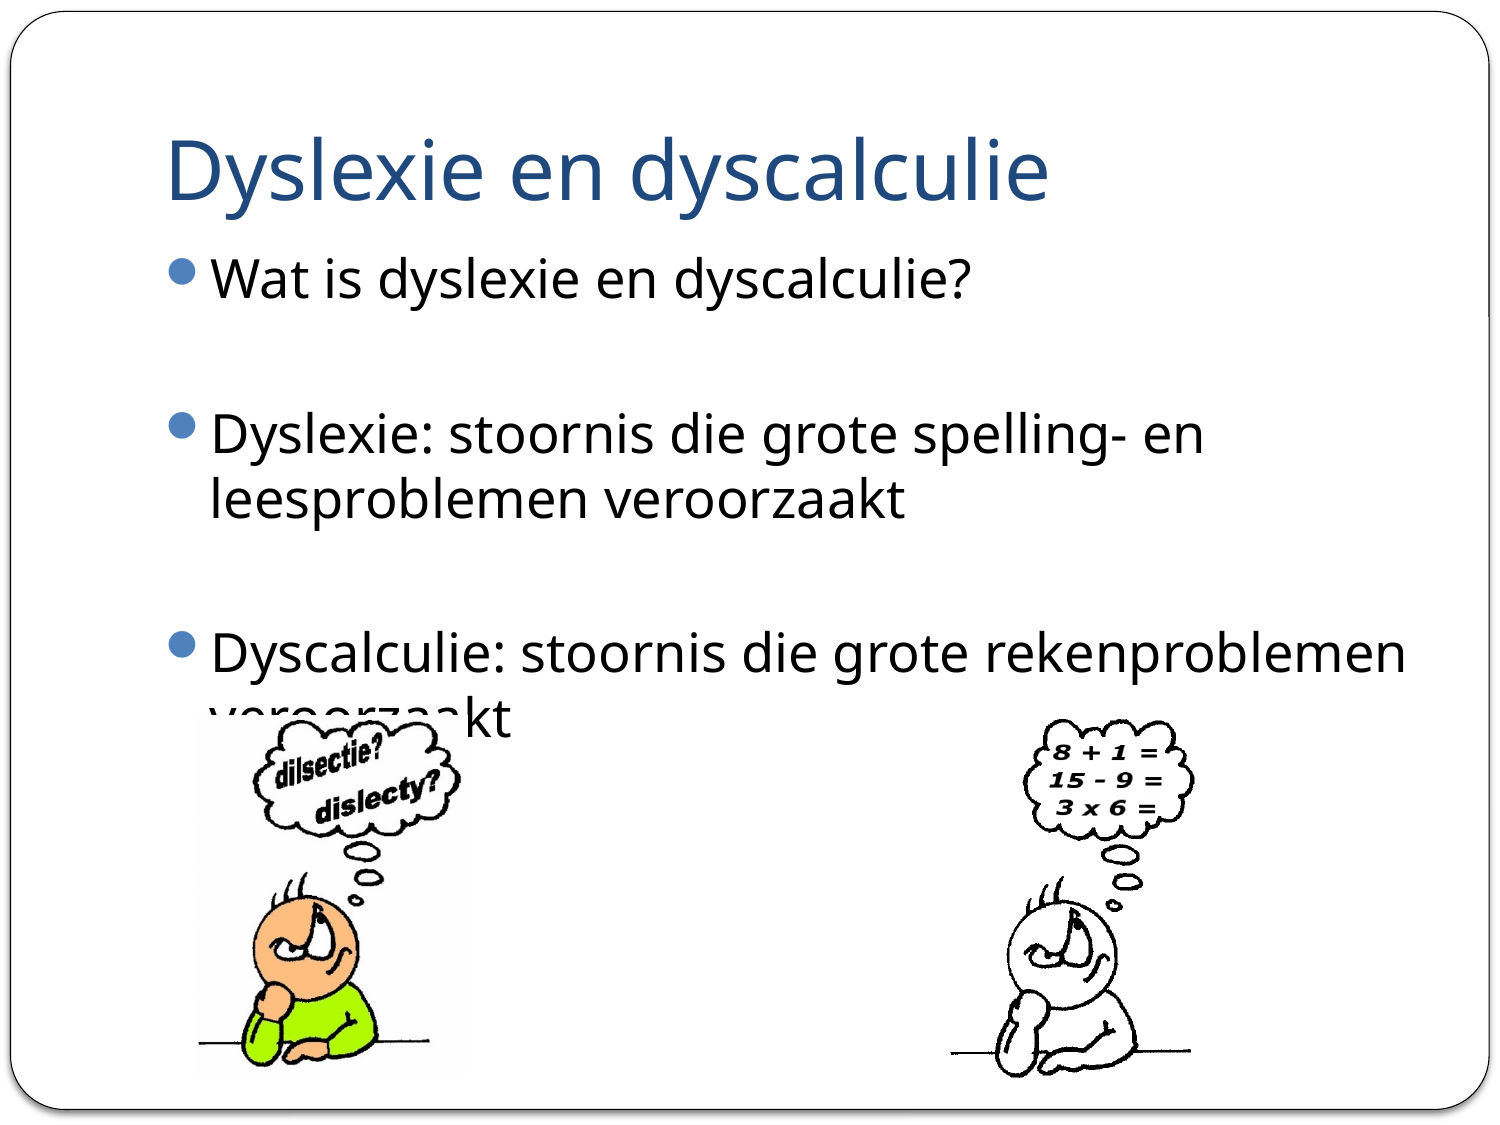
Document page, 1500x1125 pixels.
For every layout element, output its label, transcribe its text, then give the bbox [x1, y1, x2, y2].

picture [938, 703, 1224, 1095]
title Dyslexie en dyscalculie [150, 45, 1425, 233]
list Wat is dyslexie en dyscalculie? Dyslexie: stoornis die grote spelling- en leesproblemen veroorzaakt Dyscalculie: stoornis die grote rekenproblemen veroorzaakt [150, 237, 1425, 988]
picture [194, 715, 468, 1075]
